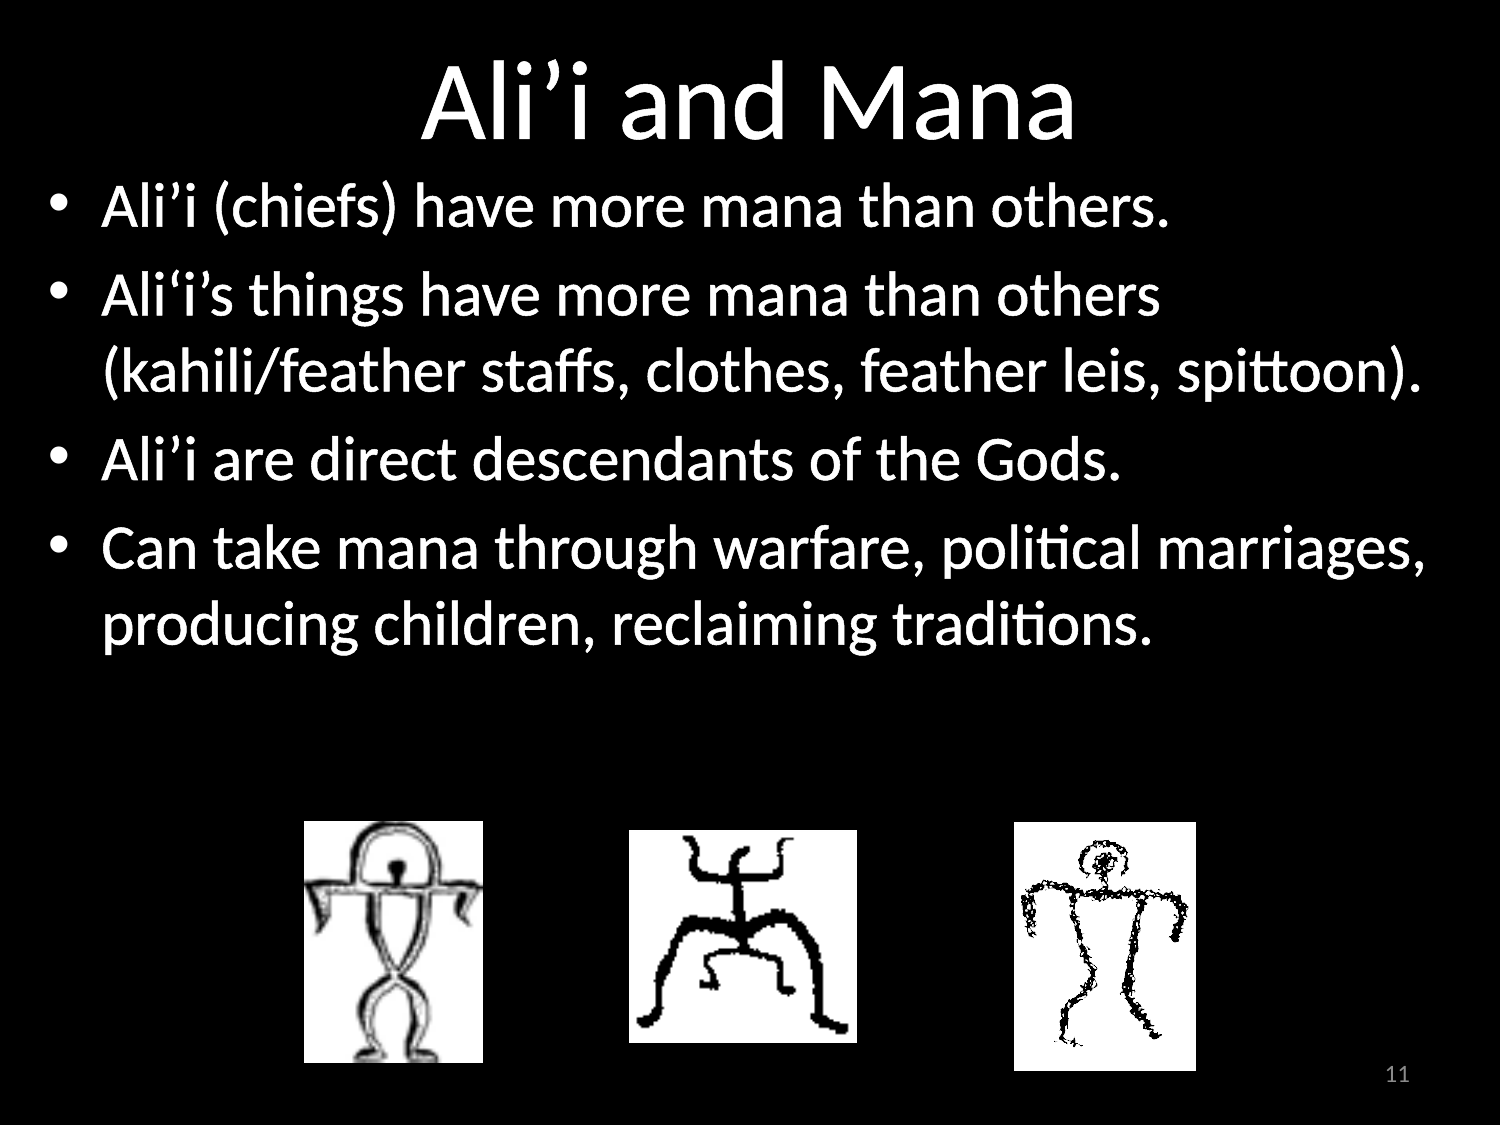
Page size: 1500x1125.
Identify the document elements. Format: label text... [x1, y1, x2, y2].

title Ali’i and Mana [75, 0, 1425, 155]
picture [1013, 821, 1196, 1071]
picture [304, 821, 483, 1063]
list Ali’i (chiefs) have more mana than others. Aliʻi’s things have more mana than others (kahili/feather staffs, clothes, feather leis, spittoon). Ali’i are direct descendants of the Gods. Can take mana through warfare, political marriages, producing children, reclaiming traditions. [32, 155, 1471, 786]
picture [629, 829, 857, 1043]
slide_number 11 [1074, 1042, 1425, 1103]
